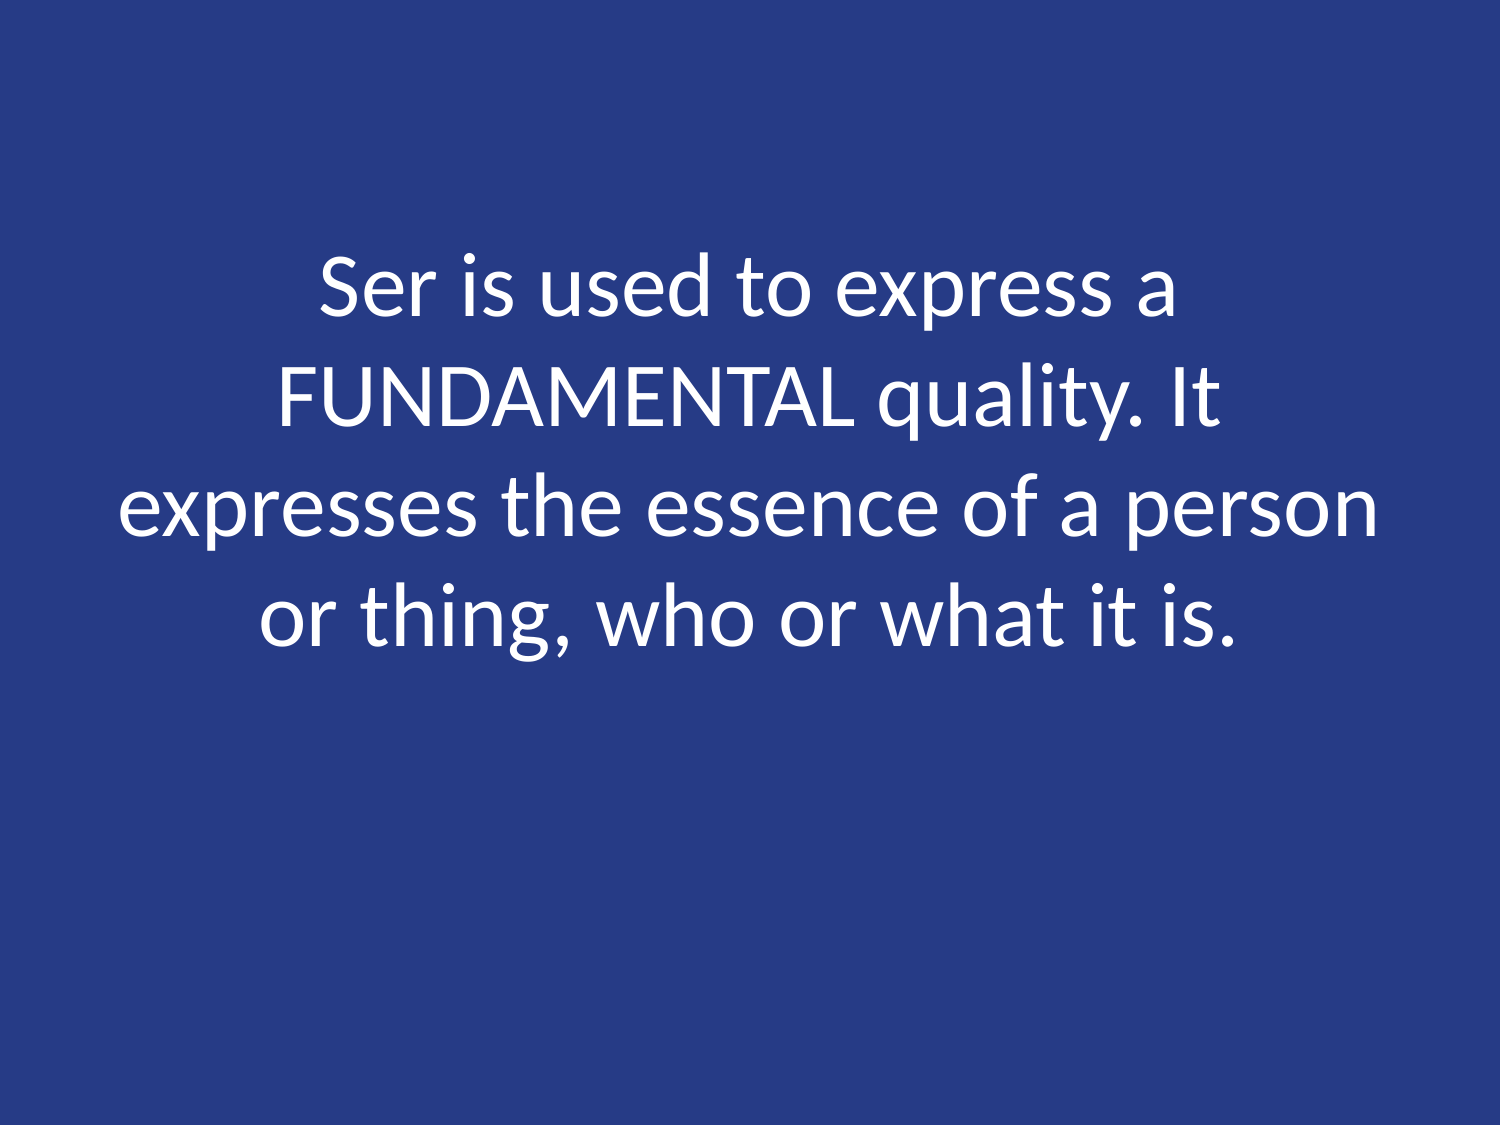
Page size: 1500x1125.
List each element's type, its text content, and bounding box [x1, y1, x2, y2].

title Ser is used to express a FUNDAMENTAL quality. It expresses the essence of a person or thing, who or what it is. [75, 45, 1425, 955]
